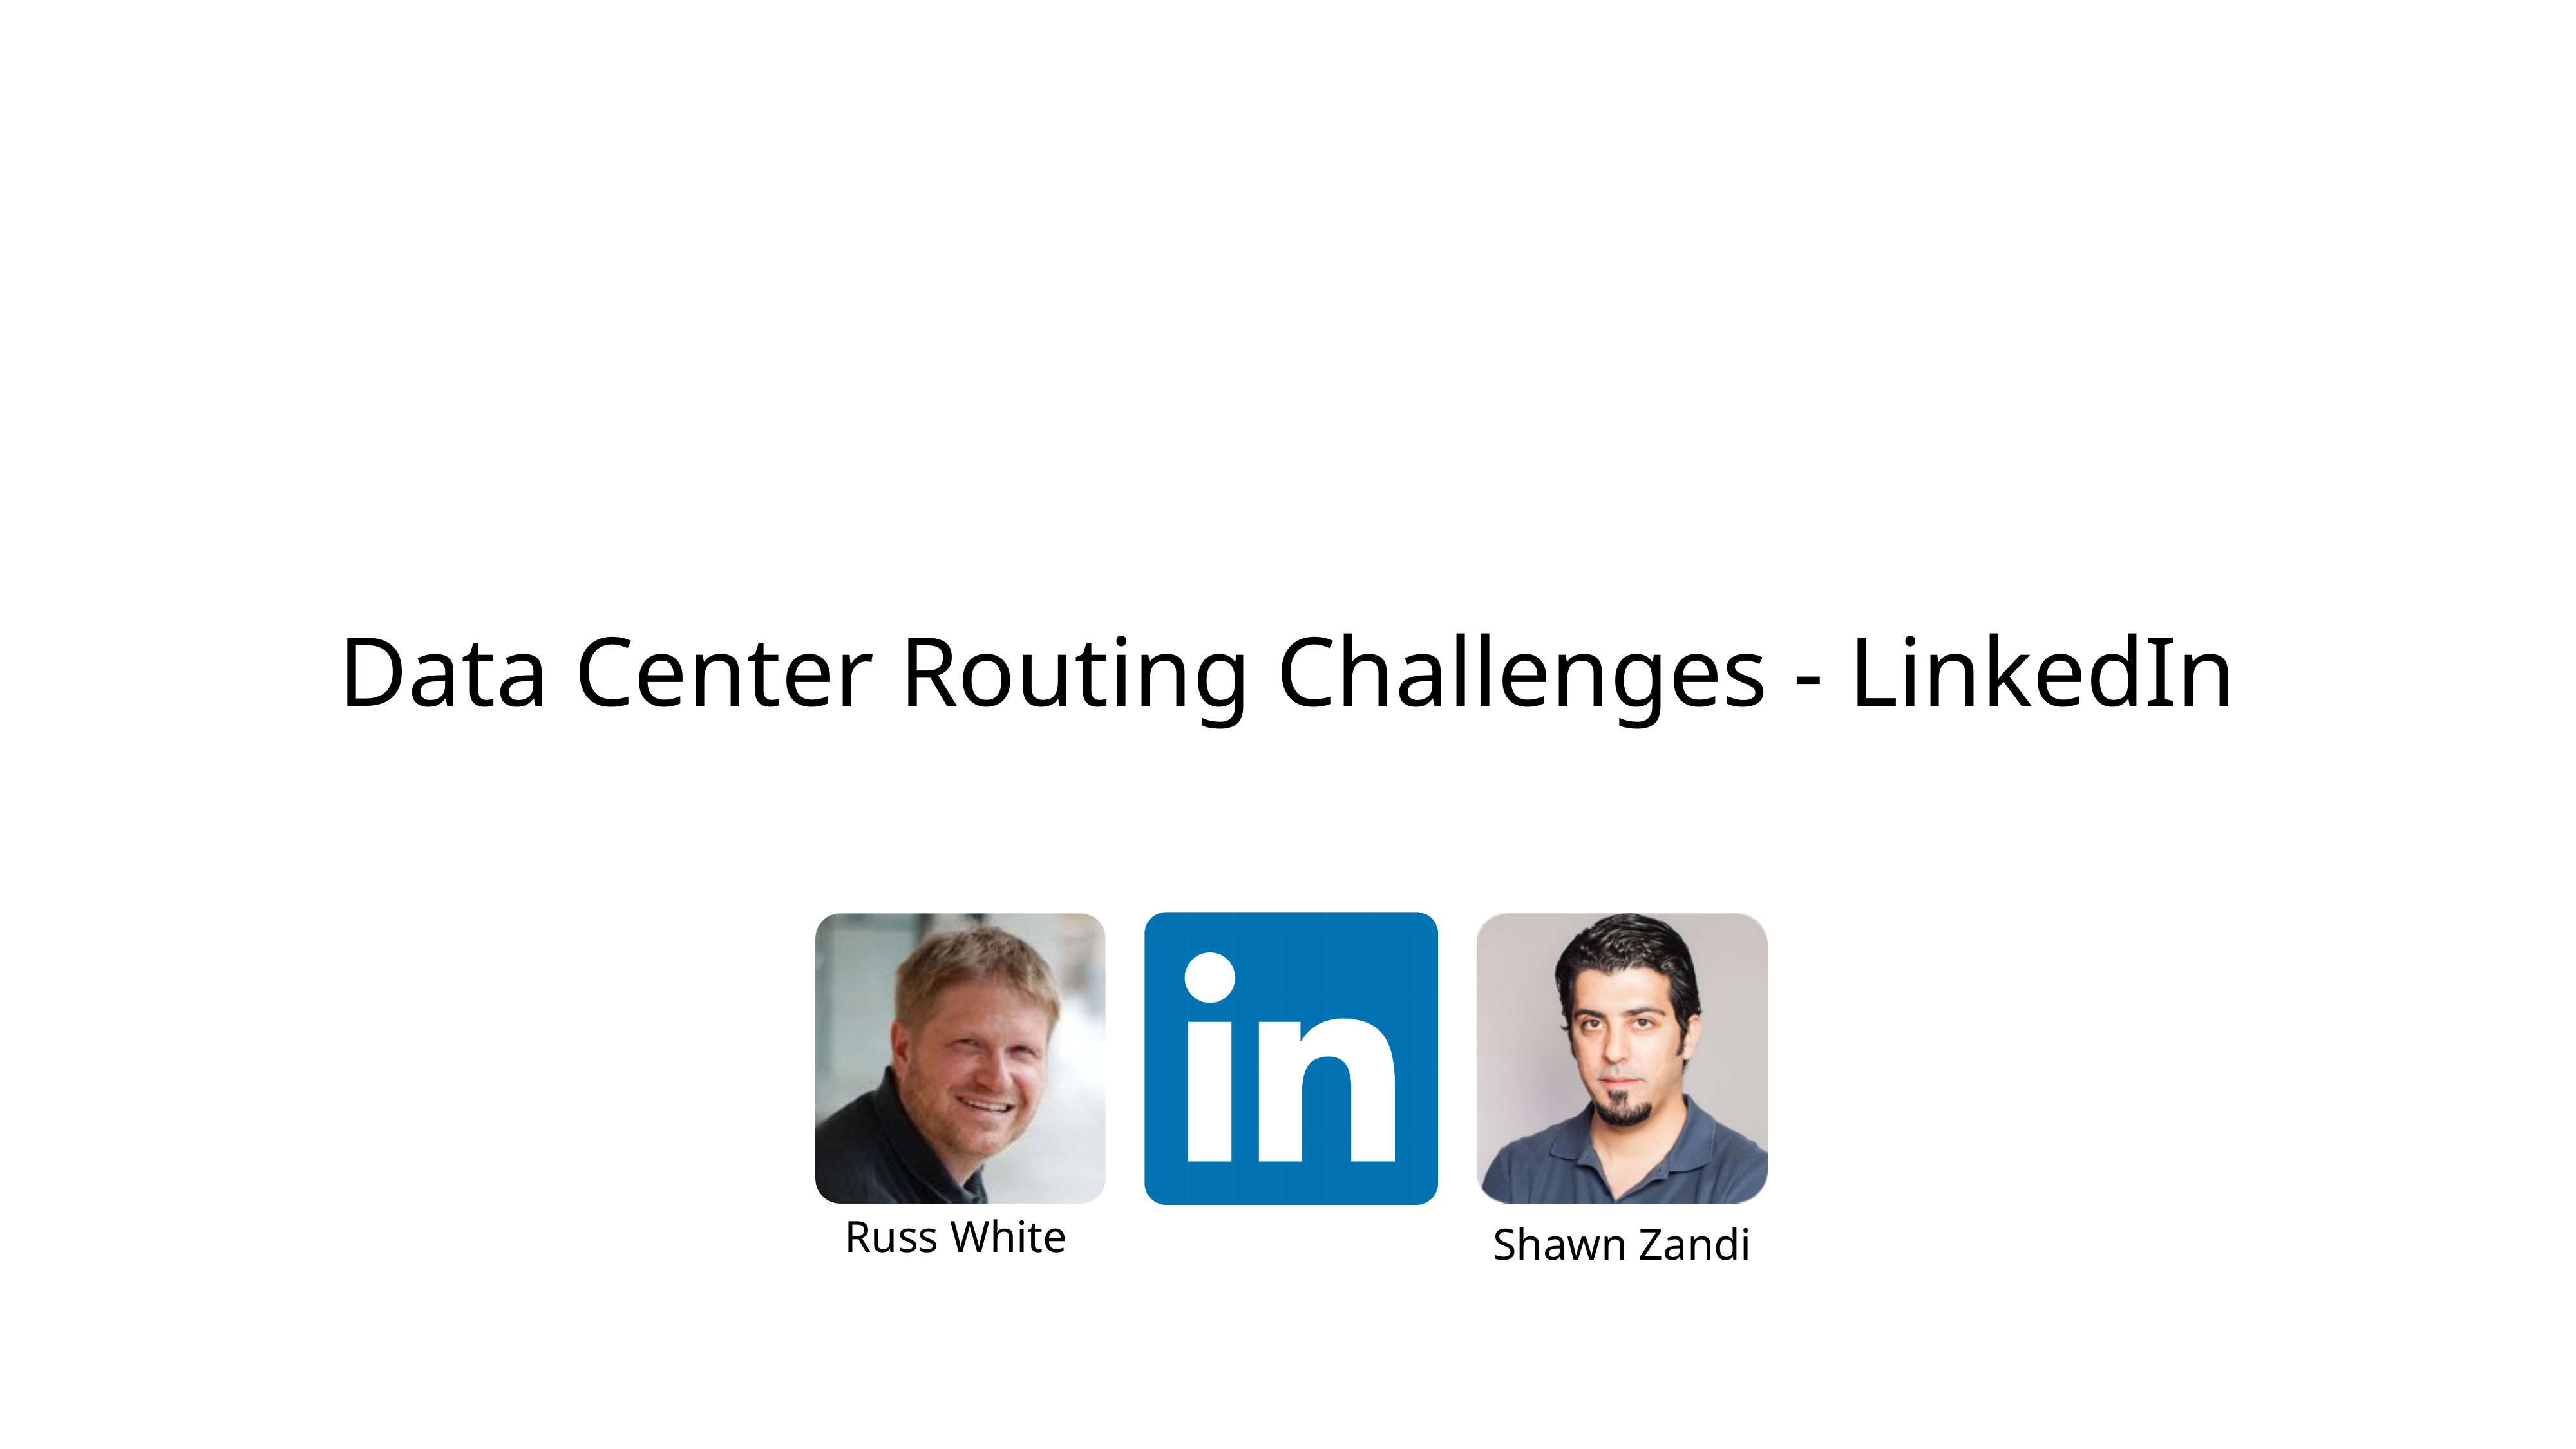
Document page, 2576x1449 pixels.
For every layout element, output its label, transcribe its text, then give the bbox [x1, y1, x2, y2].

text_box Shawn Zandi [1476, 1211, 1768, 1274]
picture [1144, 911, 1439, 1206]
picture [1476, 913, 1768, 1204]
picture [815, 913, 1106, 1204]
text_box Russ White [810, 1203, 1102, 1267]
title Data Center Routing Challenges - LinkedIn [187, 412, 2389, 731]
